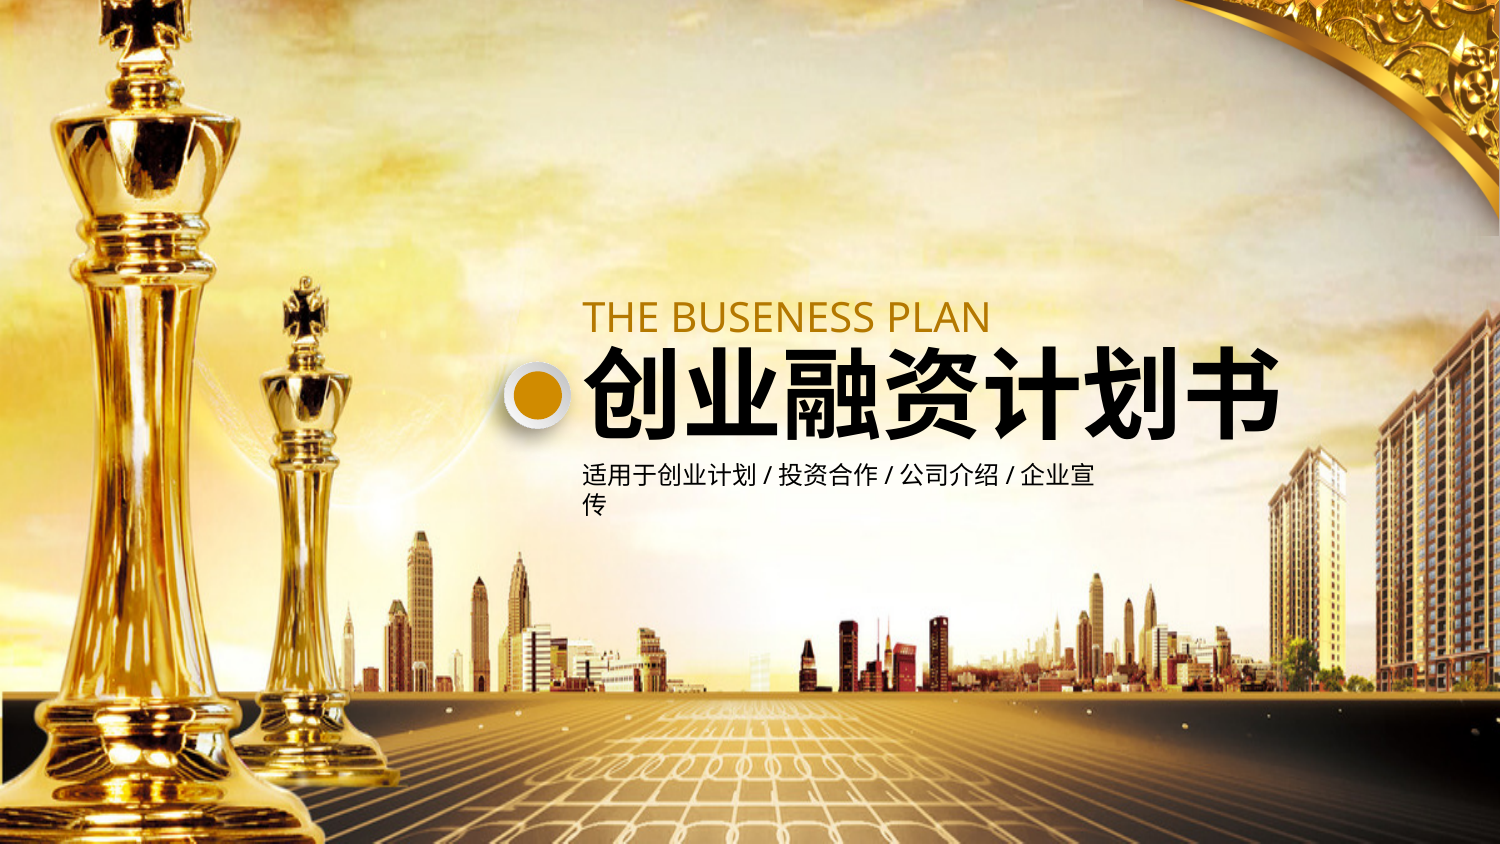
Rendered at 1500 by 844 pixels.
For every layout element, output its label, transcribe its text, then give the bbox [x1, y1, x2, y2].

text_box THE BUSENESS PLAN [582, 290, 1023, 341]
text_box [503, 361, 571, 429]
picture [0, 0, 1500, 844]
text_box 创业融资计划书 [582, 331, 1307, 452]
text_box 适用于创业计划/投资合作/公司介绍/企业宣传 [582, 459, 1110, 520]
